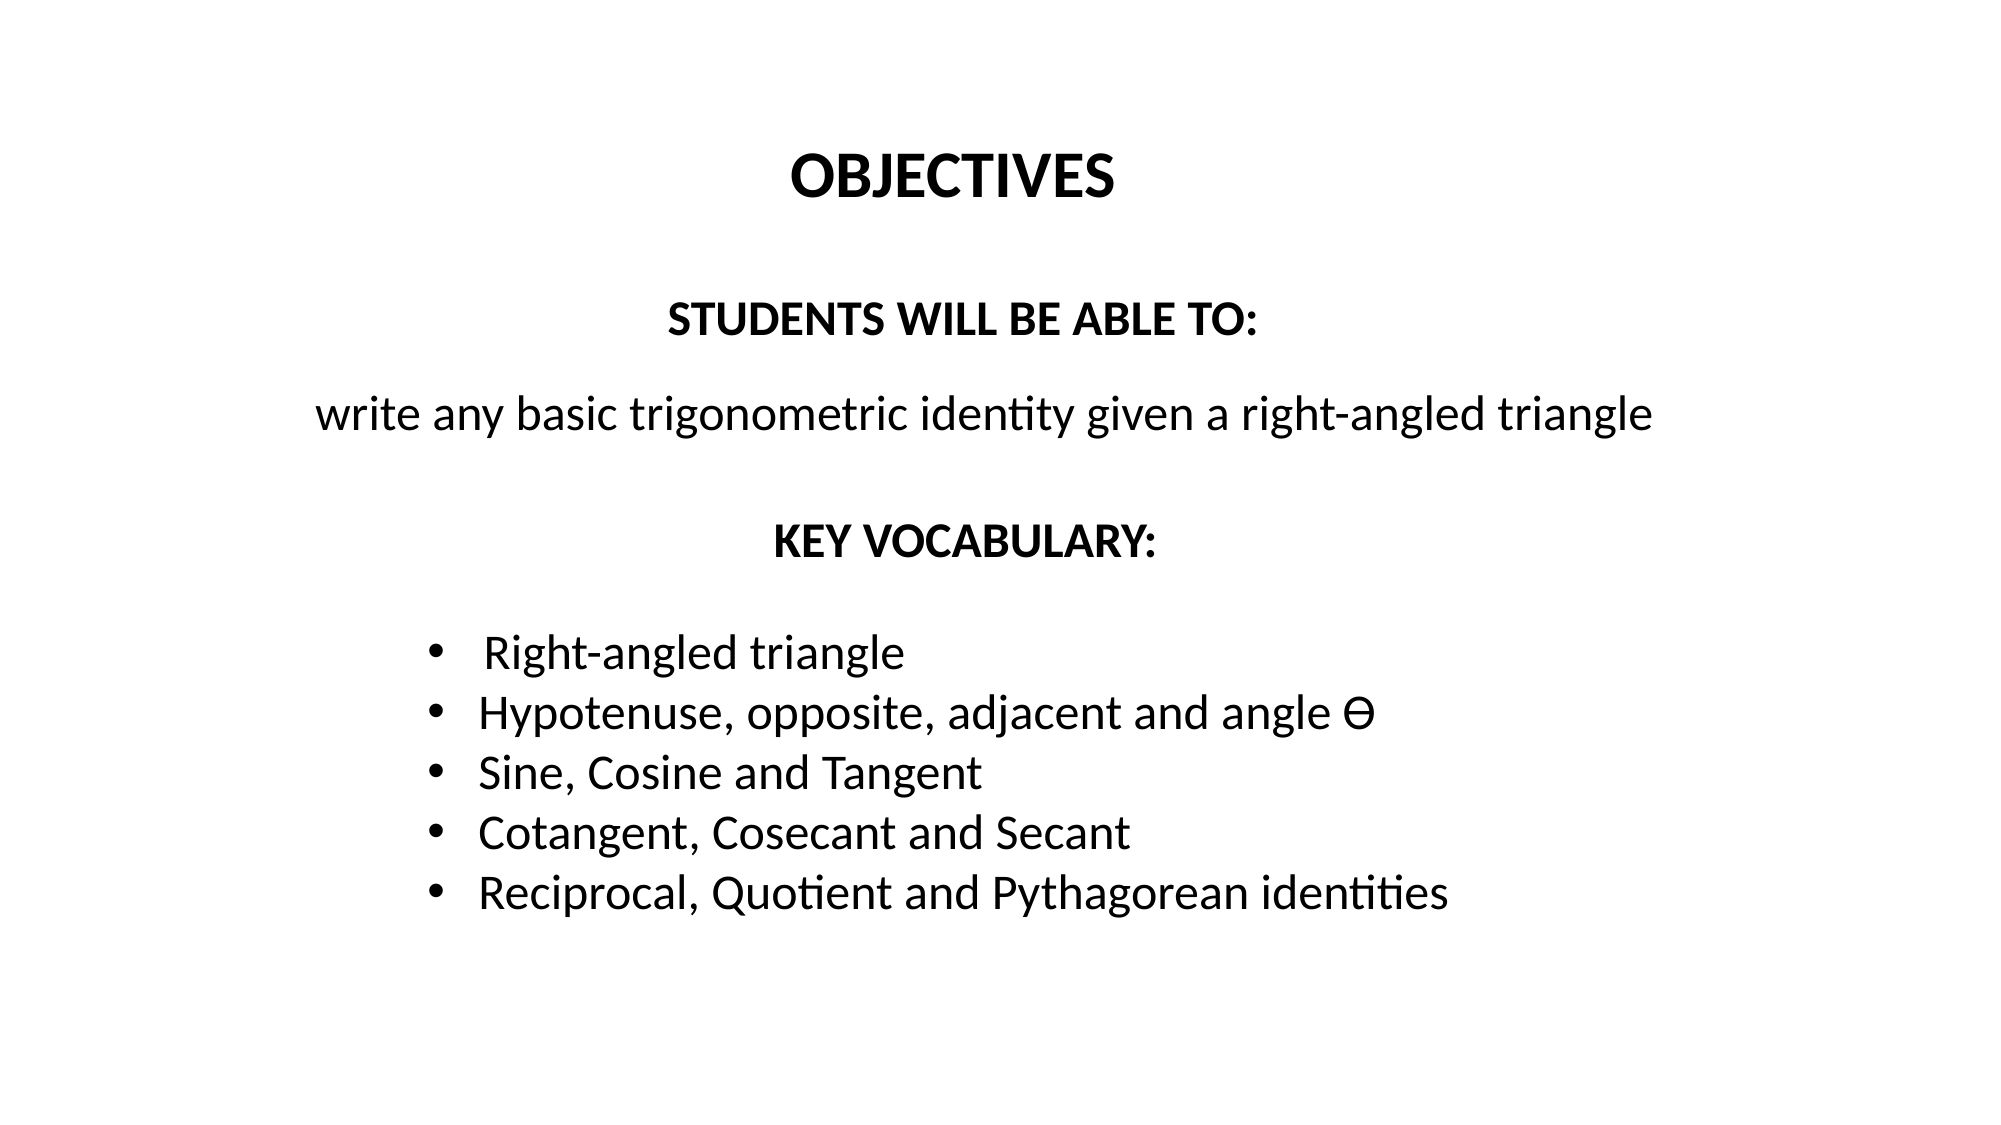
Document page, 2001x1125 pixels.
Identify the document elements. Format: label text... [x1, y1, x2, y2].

text_box STUDENTS WILL BE ABLE TO: [652, 278, 1274, 353]
text_box write any basic trigonometric identity given a right-angled triangle [300, 373, 1681, 449]
text_box Right-angled triangle Hypotenuse, opposite, adjacent and angle ϴ Sine, Cosine and Tangent Cotangent, Cosecant and Secant Reciprocal, Quotient and Pythagorean identities [412, 612, 1538, 928]
title OBJECTIVES [306, 62, 1600, 280]
text_box KEY VOCABULARY: [759, 499, 1173, 575]
